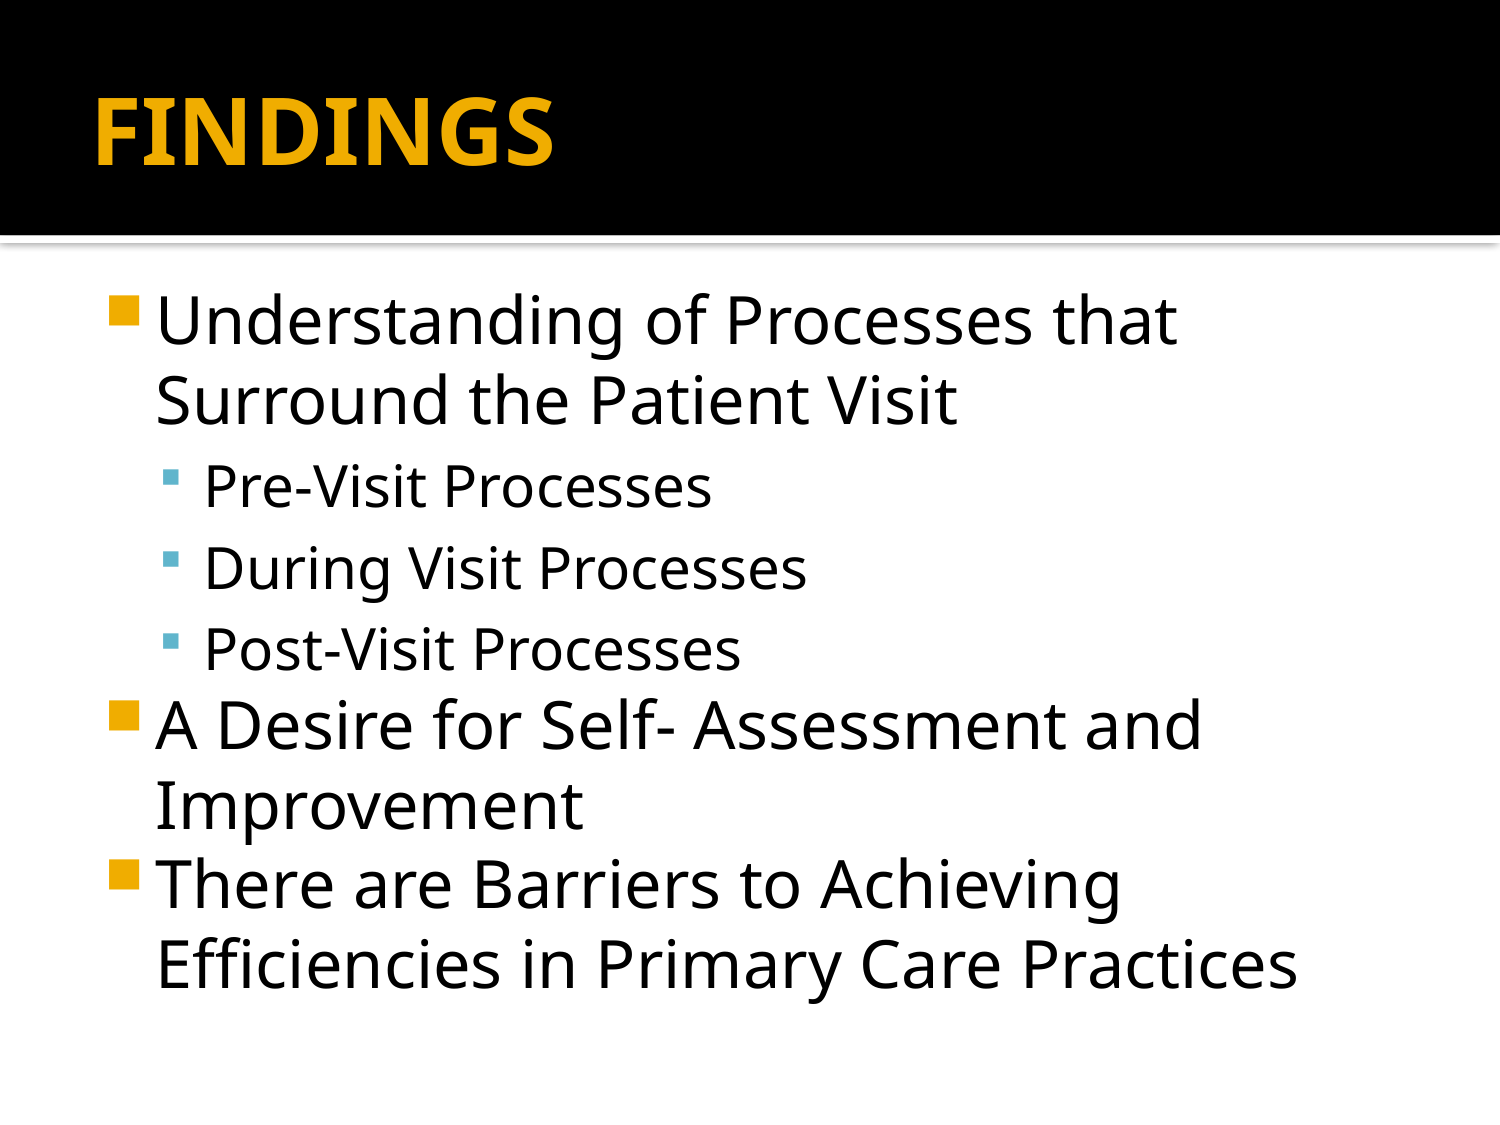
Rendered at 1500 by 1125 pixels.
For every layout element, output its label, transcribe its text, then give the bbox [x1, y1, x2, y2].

list Understanding of Processes that Surround the Patient Visit Pre-Visit Processes During Visit Processes Post-Visit Processes A Desire for Self- Assessment and Improvement There are Barriers to Achieving Efficiencies in Primary Care Practices [74, 262, 1426, 1076]
title FINDINGS [75, 25, 1425, 231]
